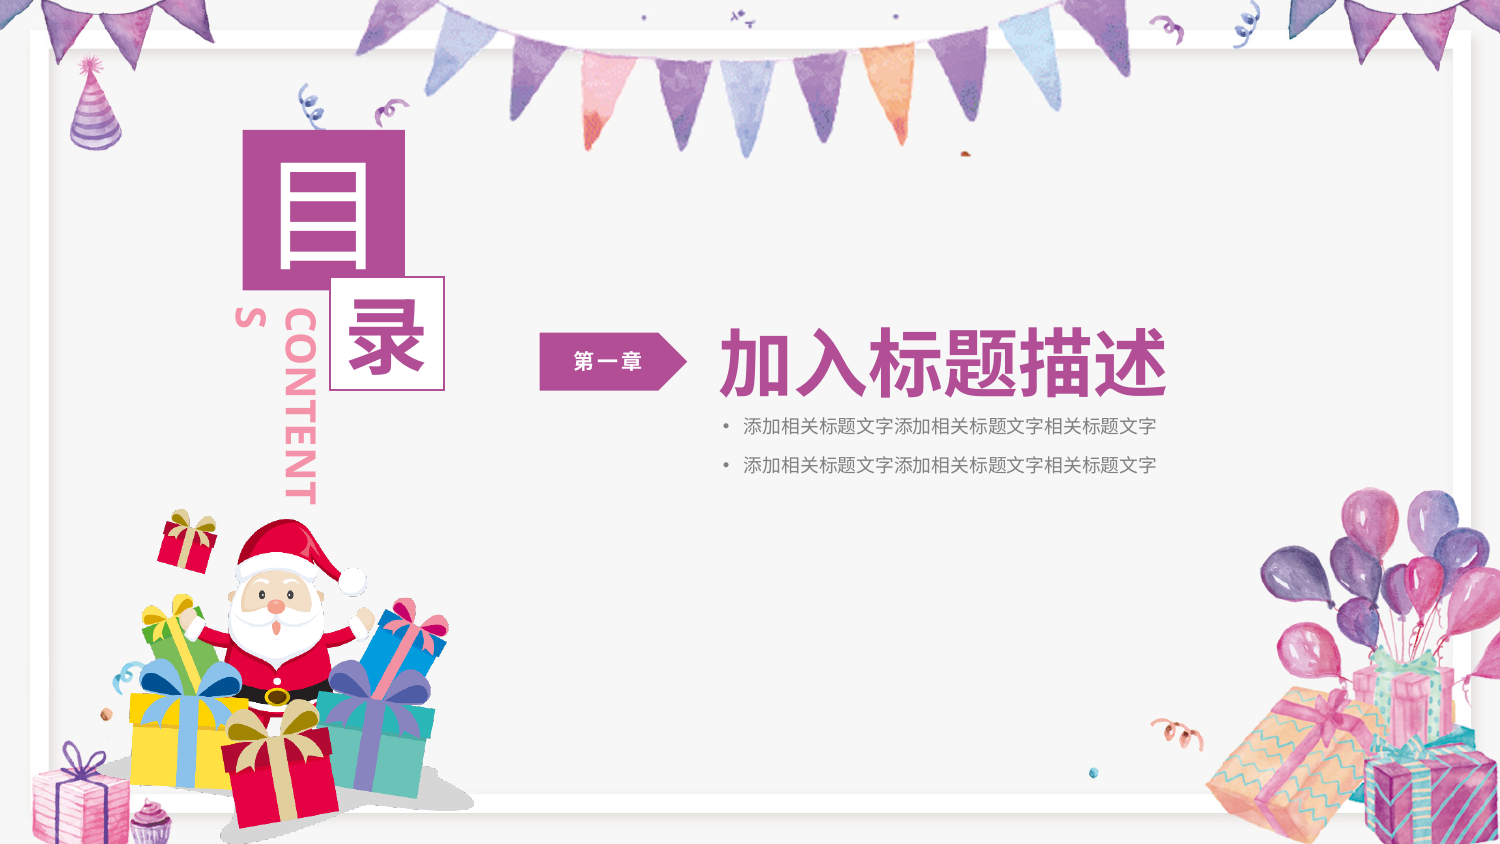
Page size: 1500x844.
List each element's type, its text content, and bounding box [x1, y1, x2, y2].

text_box [0, 0, 1500, 844]
text_box 第一章 [539, 332, 688, 391]
text_box 添加相关标题文字添加相关标题文字相关标题文字 [708, 446, 1172, 484]
text_box 添加相关标题文字添加相关标题文字相关标题文字 [708, 407, 1172, 445]
text_box 加入标题描述 [705, 316, 1182, 407]
